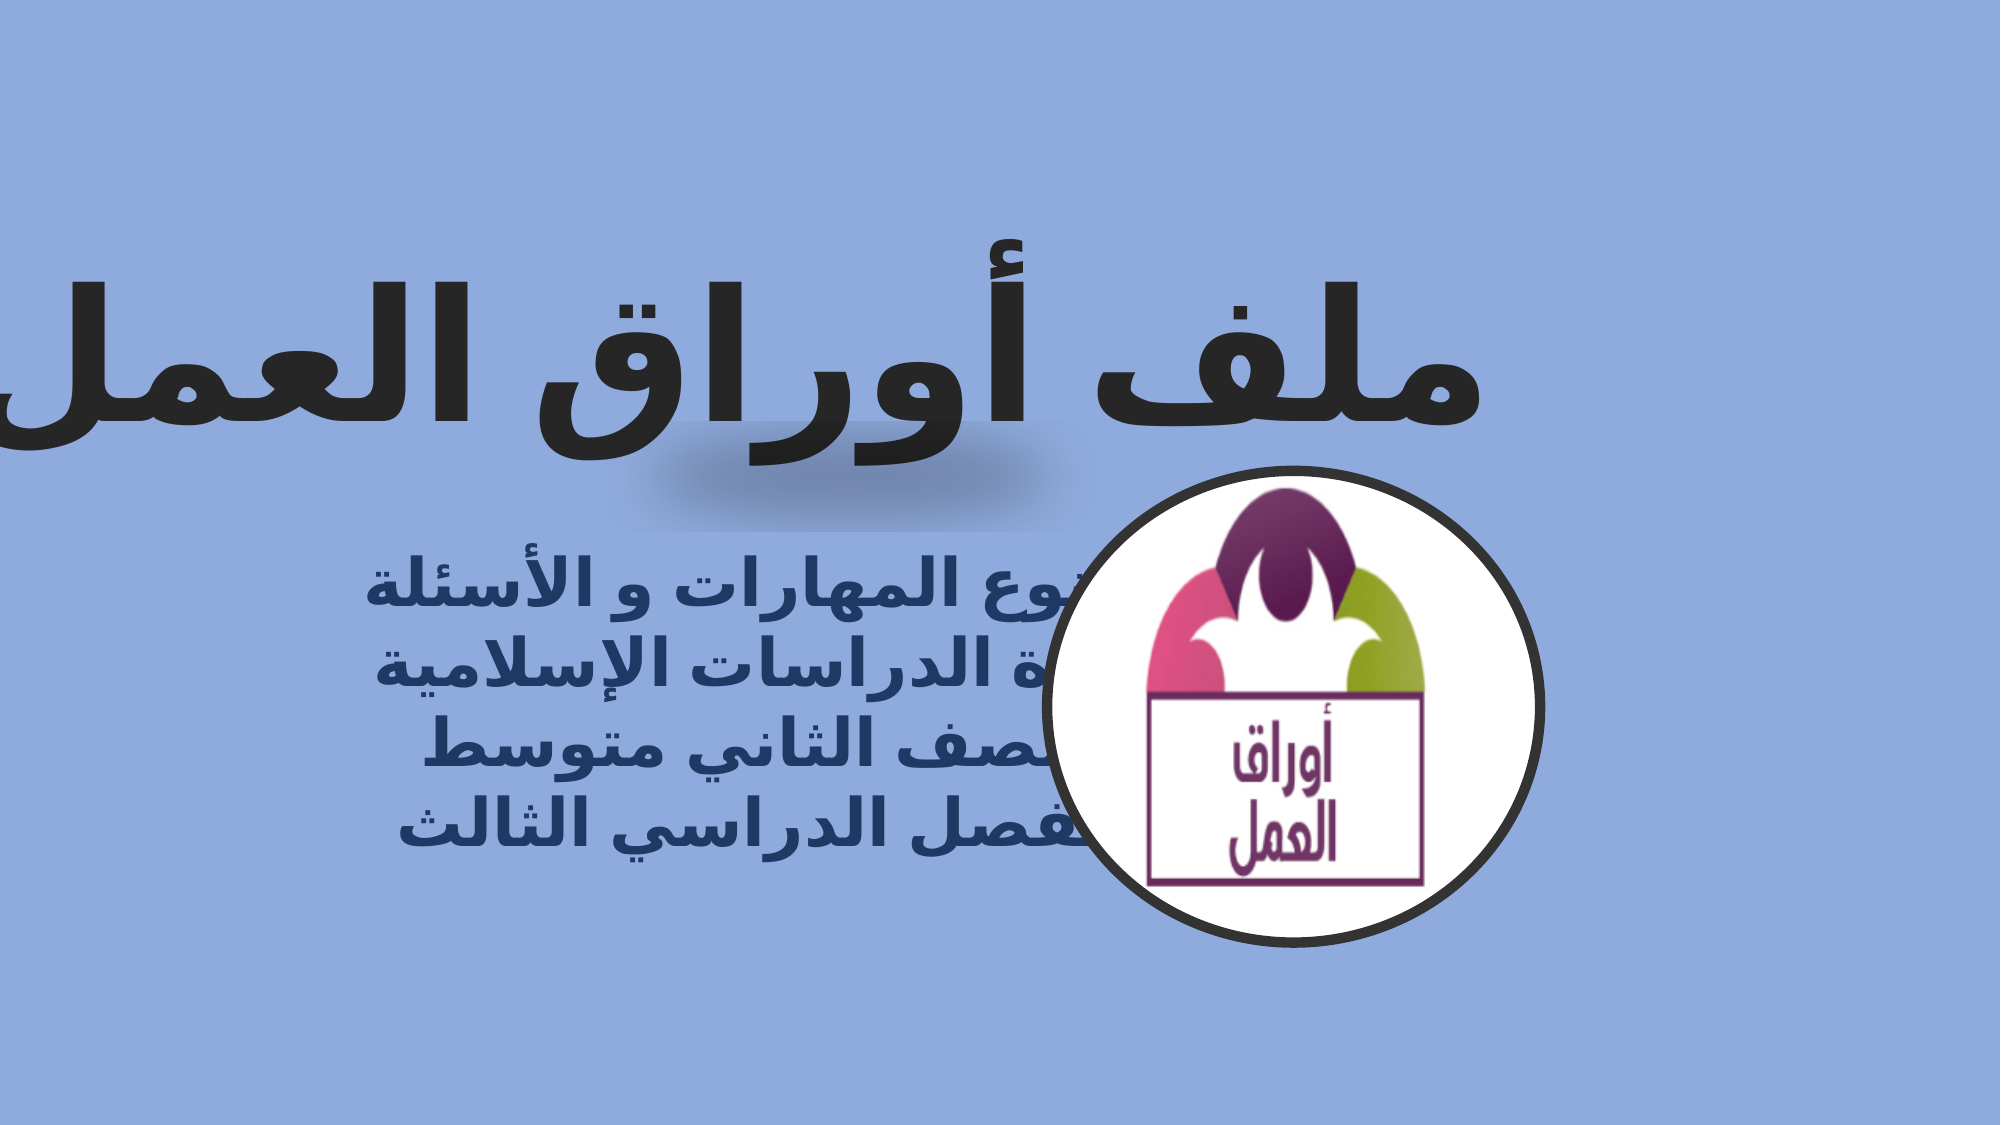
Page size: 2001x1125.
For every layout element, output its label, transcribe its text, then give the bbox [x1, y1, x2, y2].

text_box متنوع المهارات و الأسئلة مادة الدراسات الإسلامية الصف الثاني متوسط الفصل الدراسي الثالث [214, 548, 1047, 851]
title ملف أوراق العمل [0, 253, 1510, 471]
picture [1047, 470, 1541, 943]
